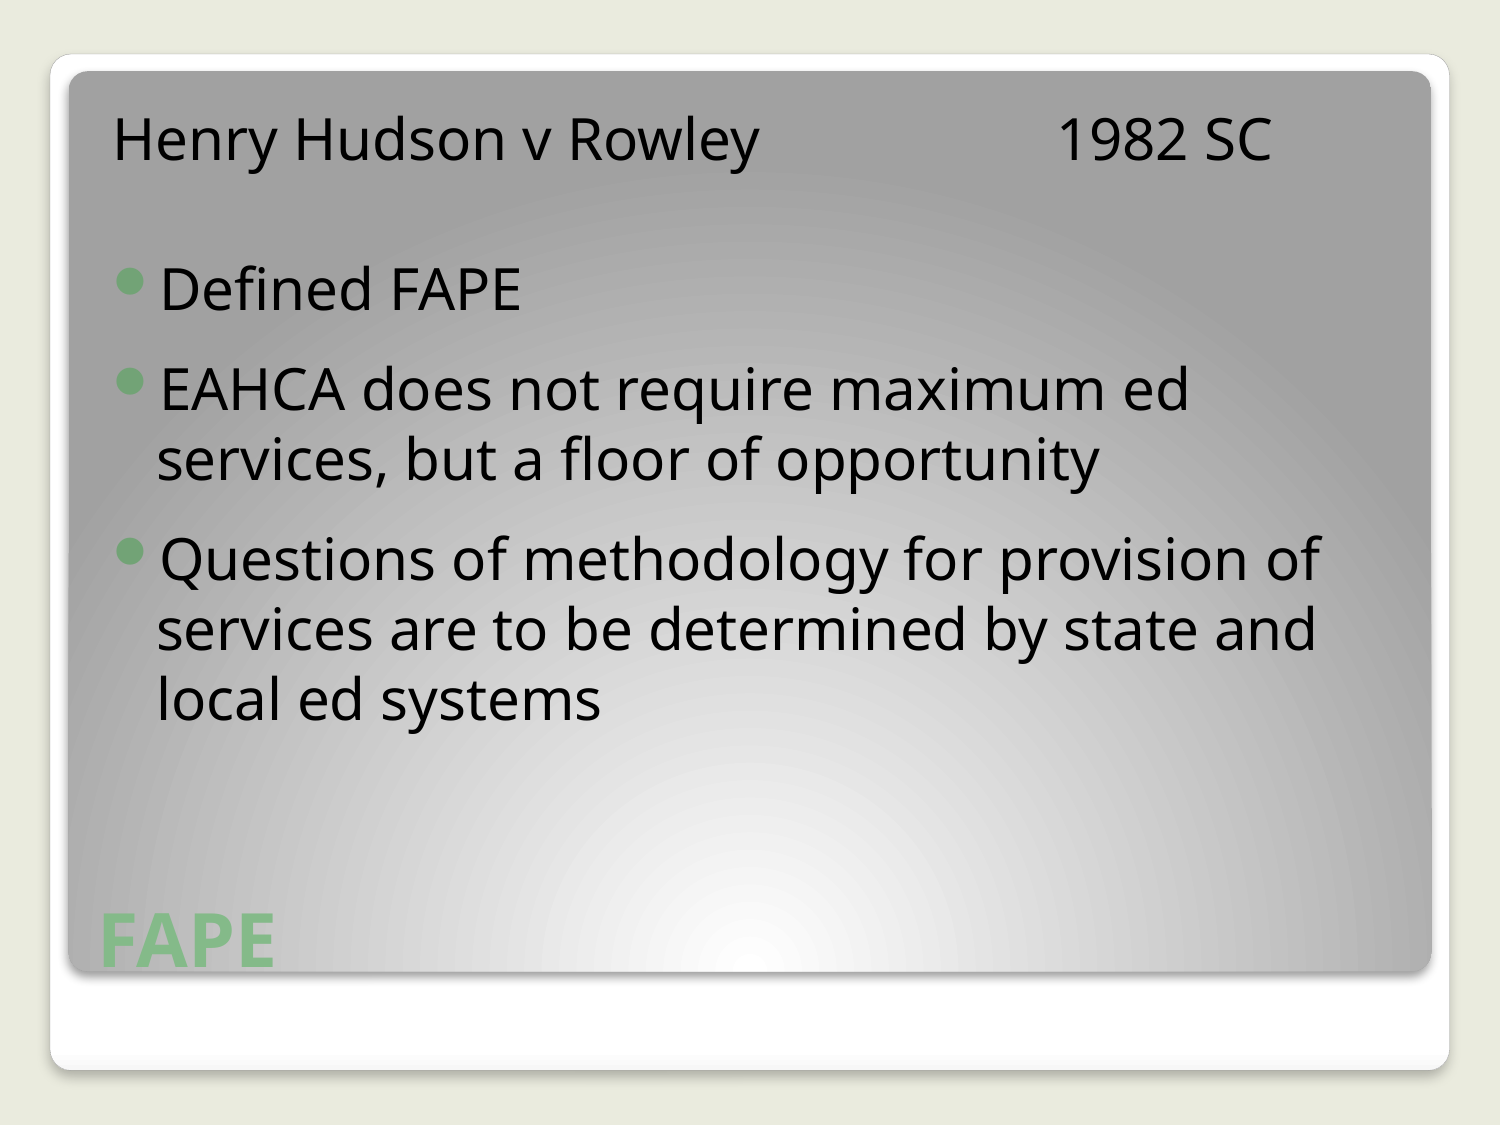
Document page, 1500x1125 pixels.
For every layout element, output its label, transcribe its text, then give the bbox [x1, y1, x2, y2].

title FAPE [82, 817, 1425, 990]
list Henry Hudson v Rowley 1982 SC Defined FAPE EAHCA does not require maximum ed services, but a floor of opportunity Questions of methodology for provision of services are to be determined by state and local ed systems [82, 86, 1425, 774]
